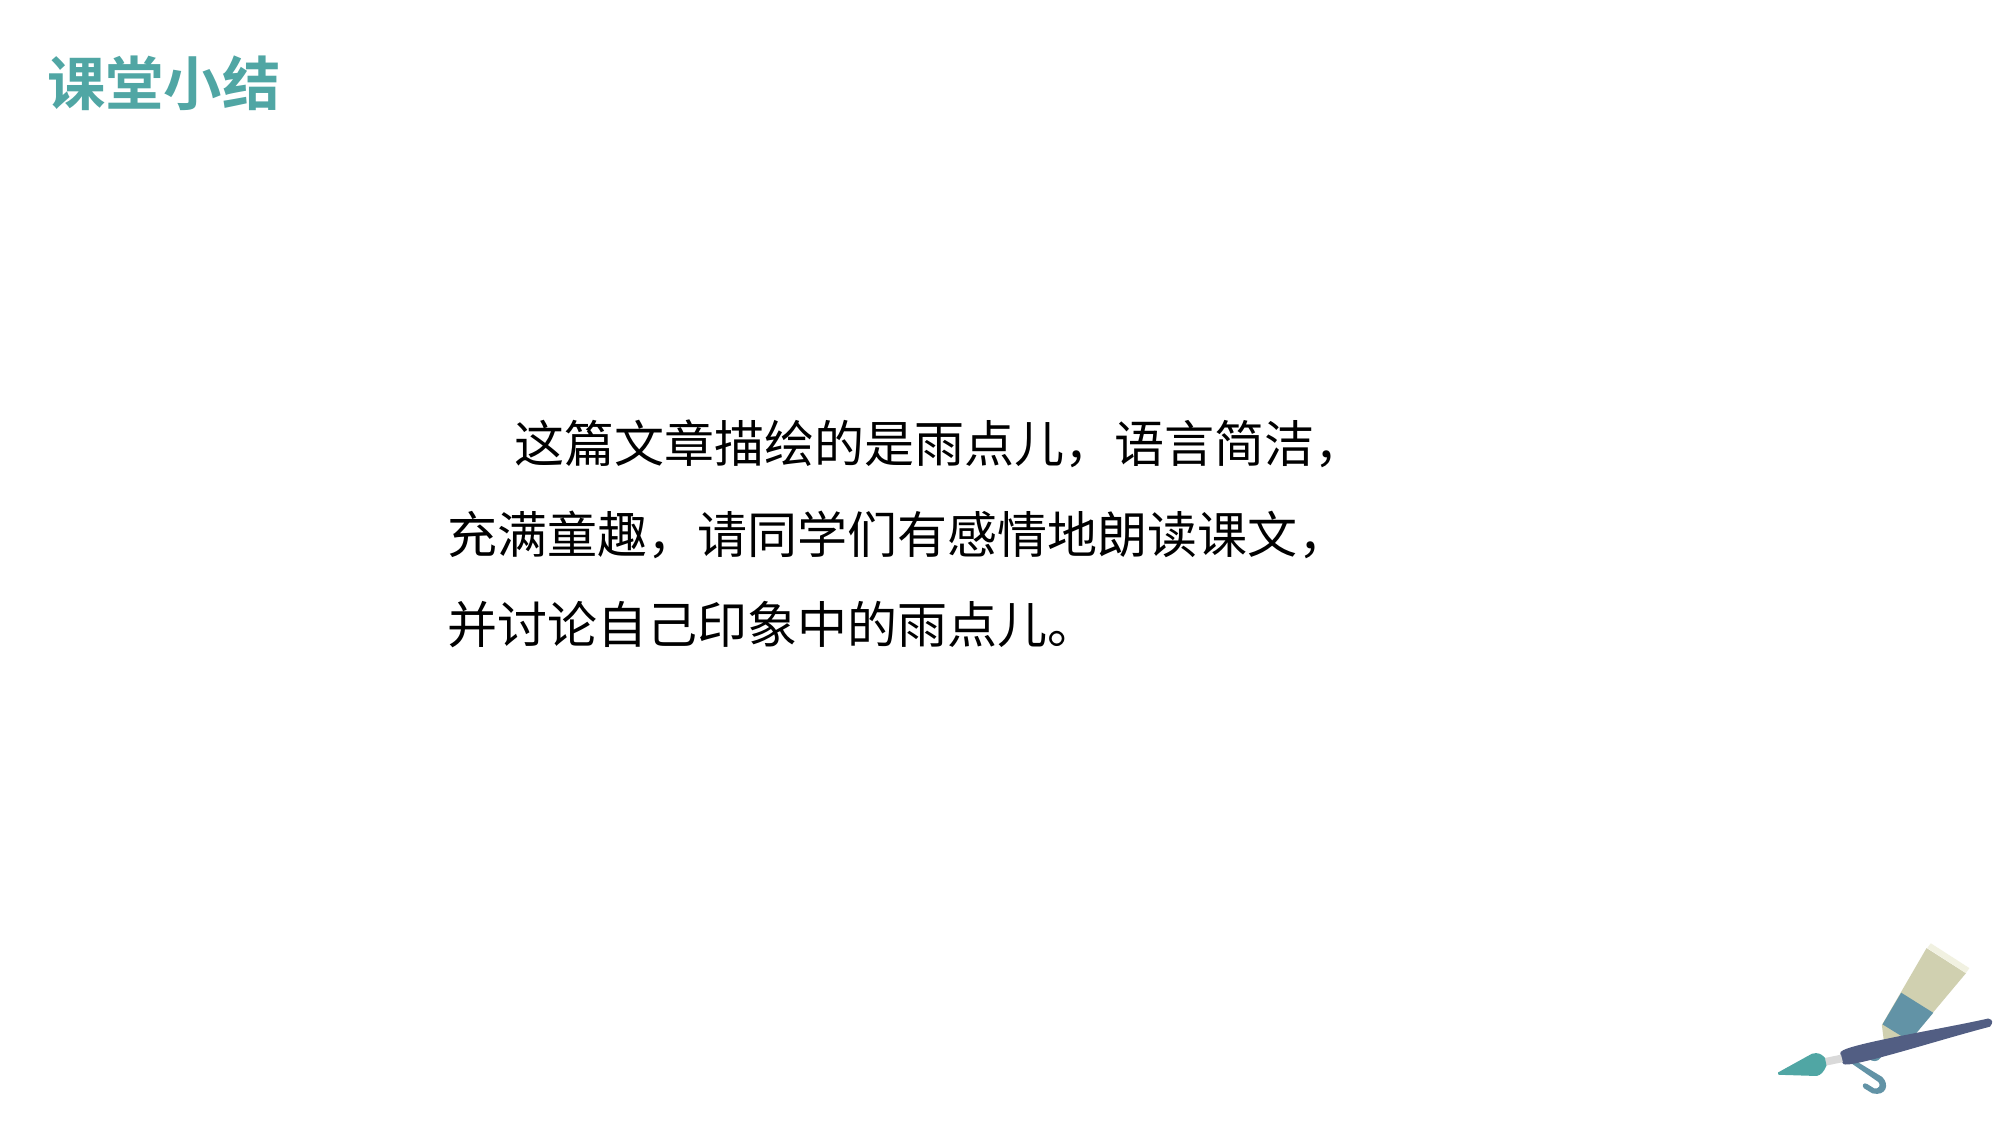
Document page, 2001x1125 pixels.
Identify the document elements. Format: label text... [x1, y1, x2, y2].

text_box 课堂小结 [32, 39, 296, 125]
text_box 这篇文章描绘的是雨点儿，语言简洁，充满童趣，请同学们有感情地朗读课文，并讨论自己印象中的雨点儿。 [432, 361, 1407, 662]
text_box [1811, 945, 1974, 1125]
